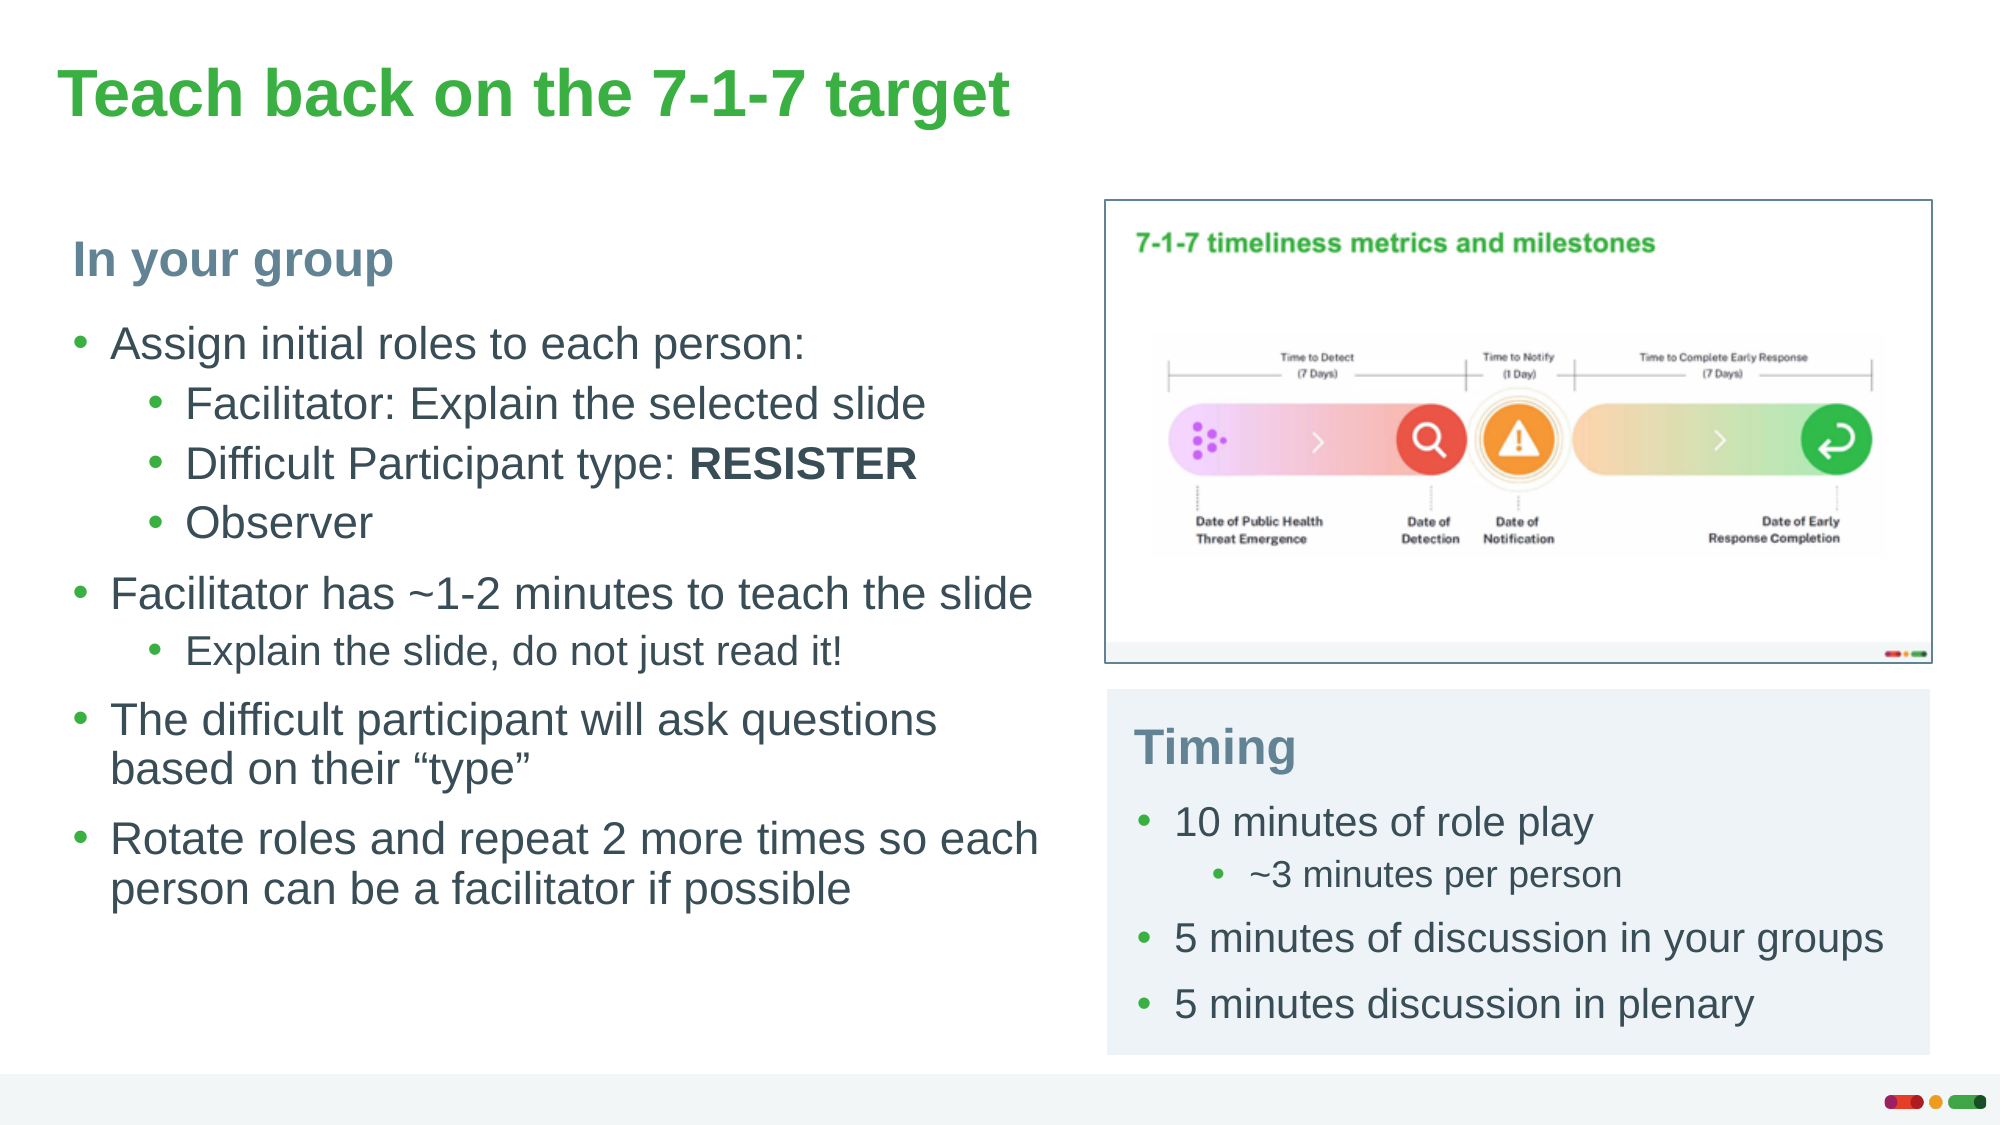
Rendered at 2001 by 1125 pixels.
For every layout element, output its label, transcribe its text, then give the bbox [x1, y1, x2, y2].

title Teach back on the 7-1-7 target [42, 42, 1768, 207]
text_box [1105, 687, 1932, 1057]
text_box Timing [1118, 662, 1920, 783]
picture [1106, 200, 1932, 662]
list Assign initial roles to each person: Facilitator: Explain the selected slide Difficult Participant type: RESISTER Observer Facilitator has ~1-2 minutes to teach the slide Explain the slide, do not just read it! The difficult participant will ask questions based on their “type” Rotate roles and repeat 2 more times so each person can be a facilitator if possible [57, 312, 1081, 998]
list 10 minutes of role play ~3 minutes per person 5 minutes of discussion in your groups 5 minutes discussion in plenary [1121, 792, 1906, 1030]
list In your group [57, 159, 904, 295]
